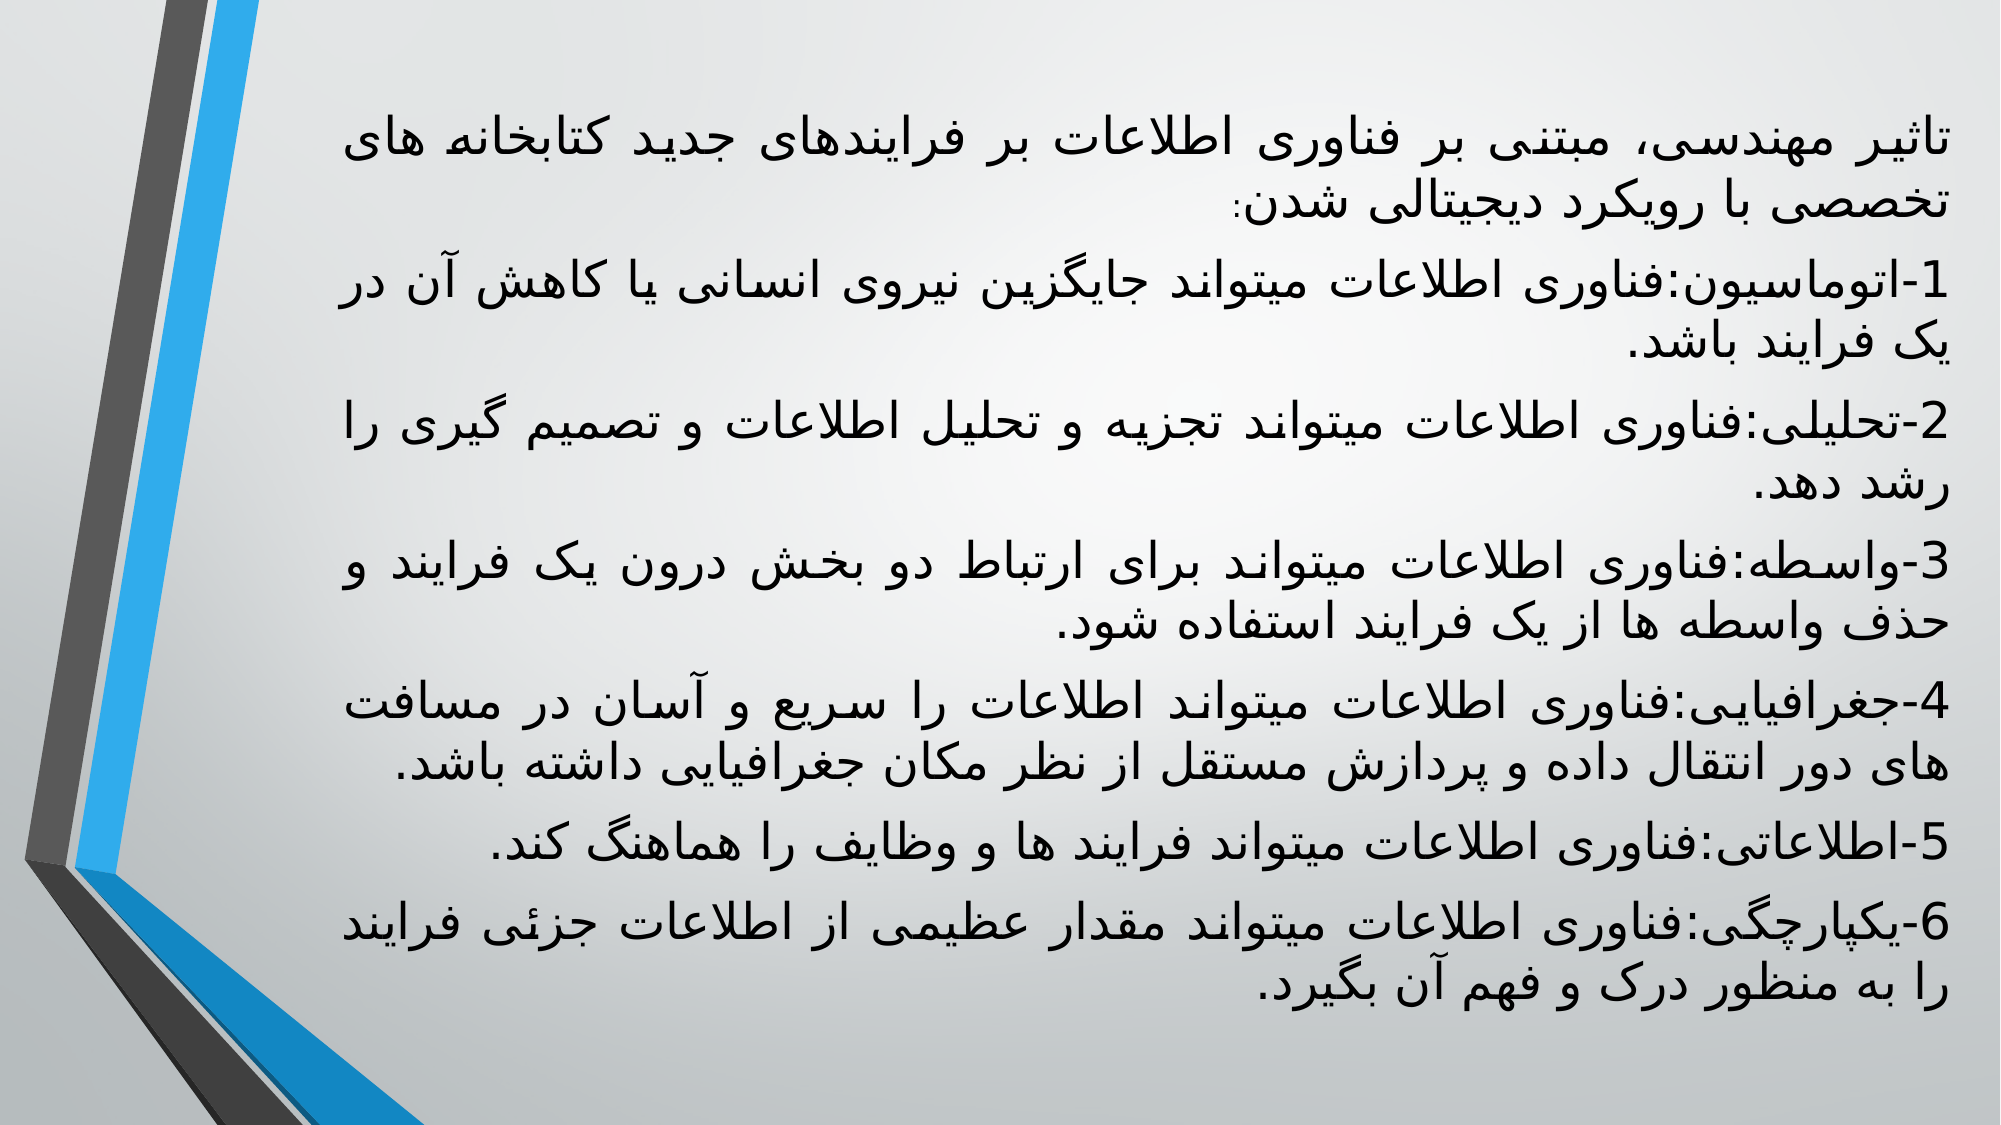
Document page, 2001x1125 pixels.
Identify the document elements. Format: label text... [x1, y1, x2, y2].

list تاثیر مهندسی، مبتنی بر فناوری اطلاعات بر فرایندهای جدید کتابخانه های تخصصی با رویکرد دیجیتالی شدن: 1-اتوماسیون:فناوری اطلاعات میتواند جایگزین نیروی انسانی یا کاهش آن در یک فرایند باشد. 2-تحلیلی:فناوری اطلاعات میتواند تجزیه و تحلیل اطلاعات و تصمیم گیری را رشد دهد. 3-واسطه:فناوری اطلاعات میتواند برای ارتباط دو بخش درون یک فرایند و حذف واسطه ها از یک فرایند استفاده شود. 4-جغرافیایی:فناوری اطلاعات میتواند اطلاعات را سریع و آسان در مسافت های دور انتقال داده و پردازش مستقل از نظر مکان جغرافیایی داشته باشد. 5-اطلاعاتی:فناوری اطلاعات میتواند فرایند ها و وظایف را هماهنگ کند. 6-یکپارچگی:فناوری اطلاعات میتواند مقدار عظیمی از اطلاعات جزئی فرایند را به منظور درک و فهم آن بگیرد. [323, 95, 1967, 1039]
